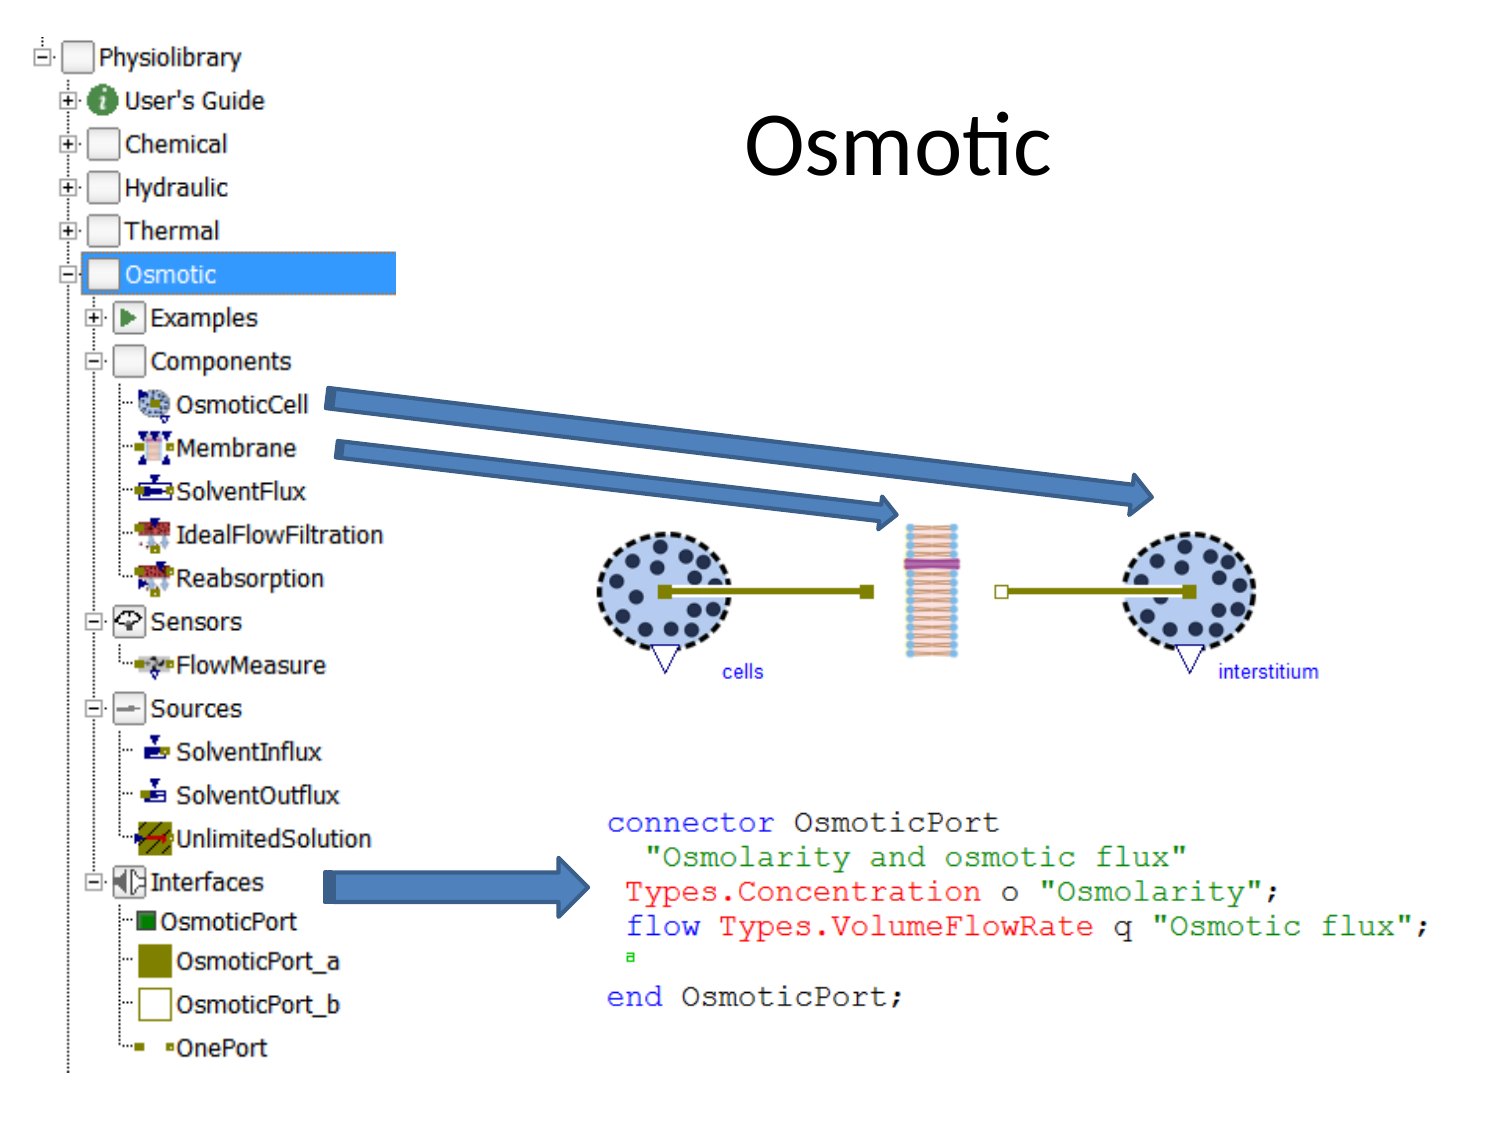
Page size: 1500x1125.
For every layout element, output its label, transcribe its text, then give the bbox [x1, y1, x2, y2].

picture [605, 810, 1436, 1014]
picture [32, 37, 396, 1074]
text_box [400, 394, 1020, 469]
title Osmotic [399, 45, 1425, 233]
text_box [400, 855, 591, 919]
picture [572, 470, 1333, 730]
text_box [400, 446, 595, 487]
